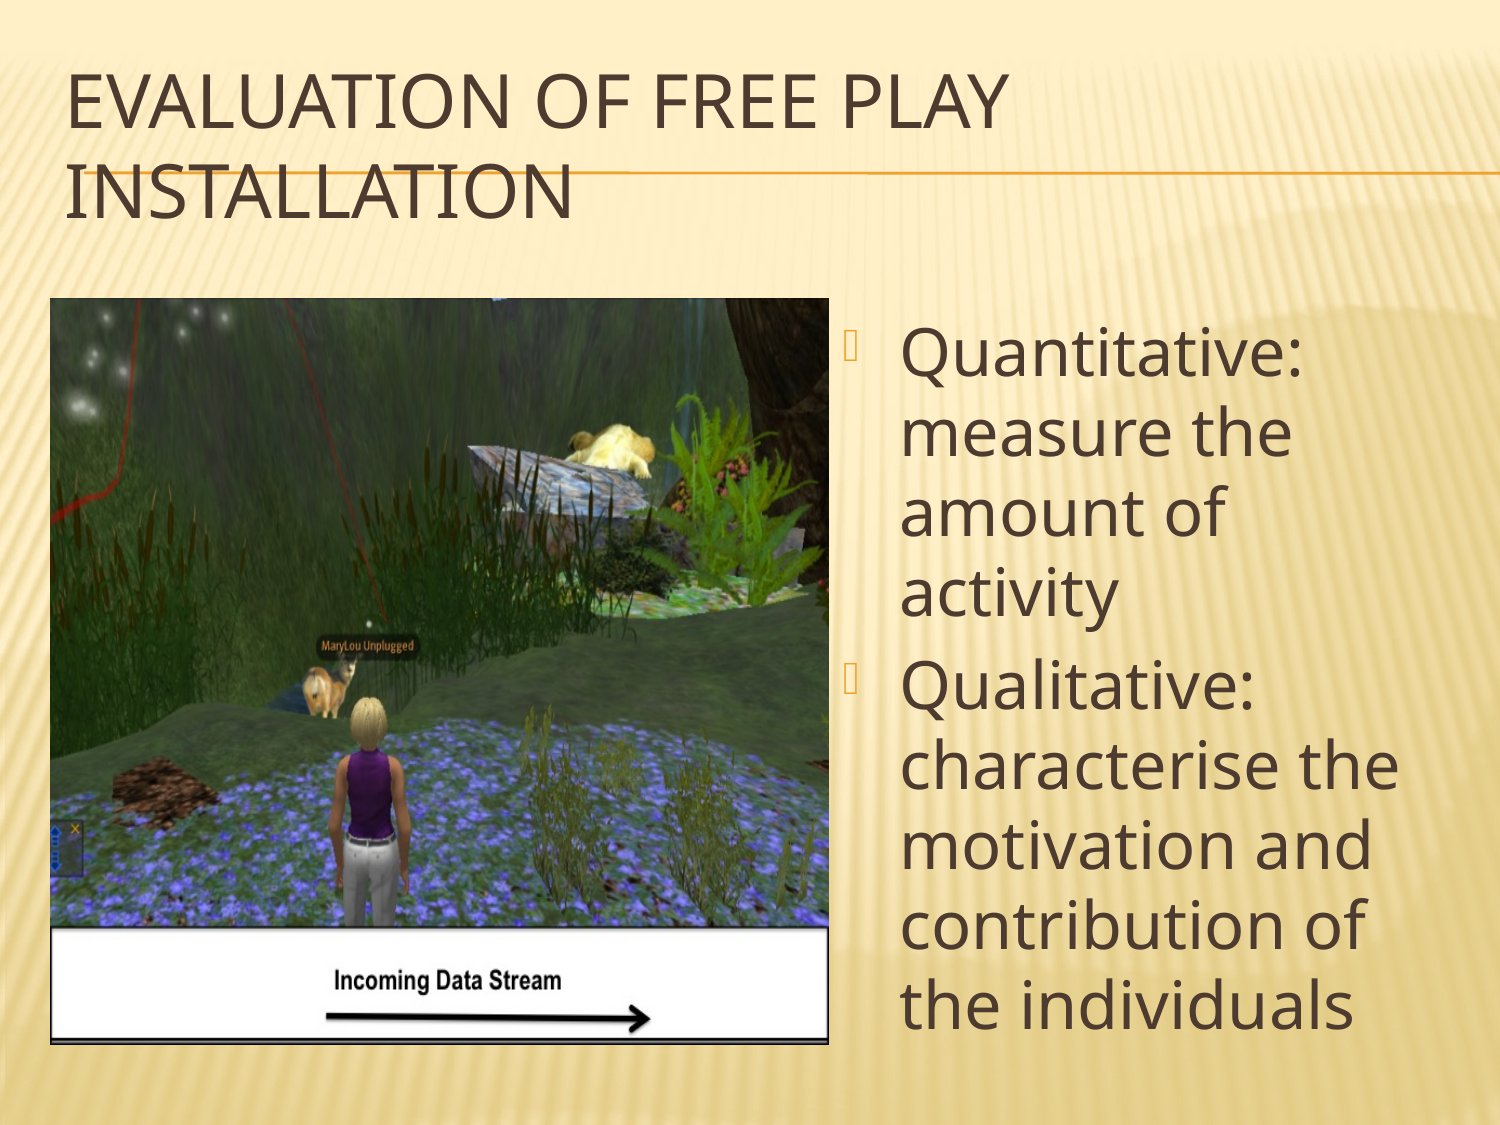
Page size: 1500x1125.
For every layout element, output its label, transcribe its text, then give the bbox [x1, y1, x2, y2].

list Quantitative: measure the amount of activity Qualitative: characterise the motivation and contribution of the individuals [833, 302, 1475, 1045]
title Evaluation of free play installation [50, 75, 1475, 213]
picture [49, 298, 829, 1045]
